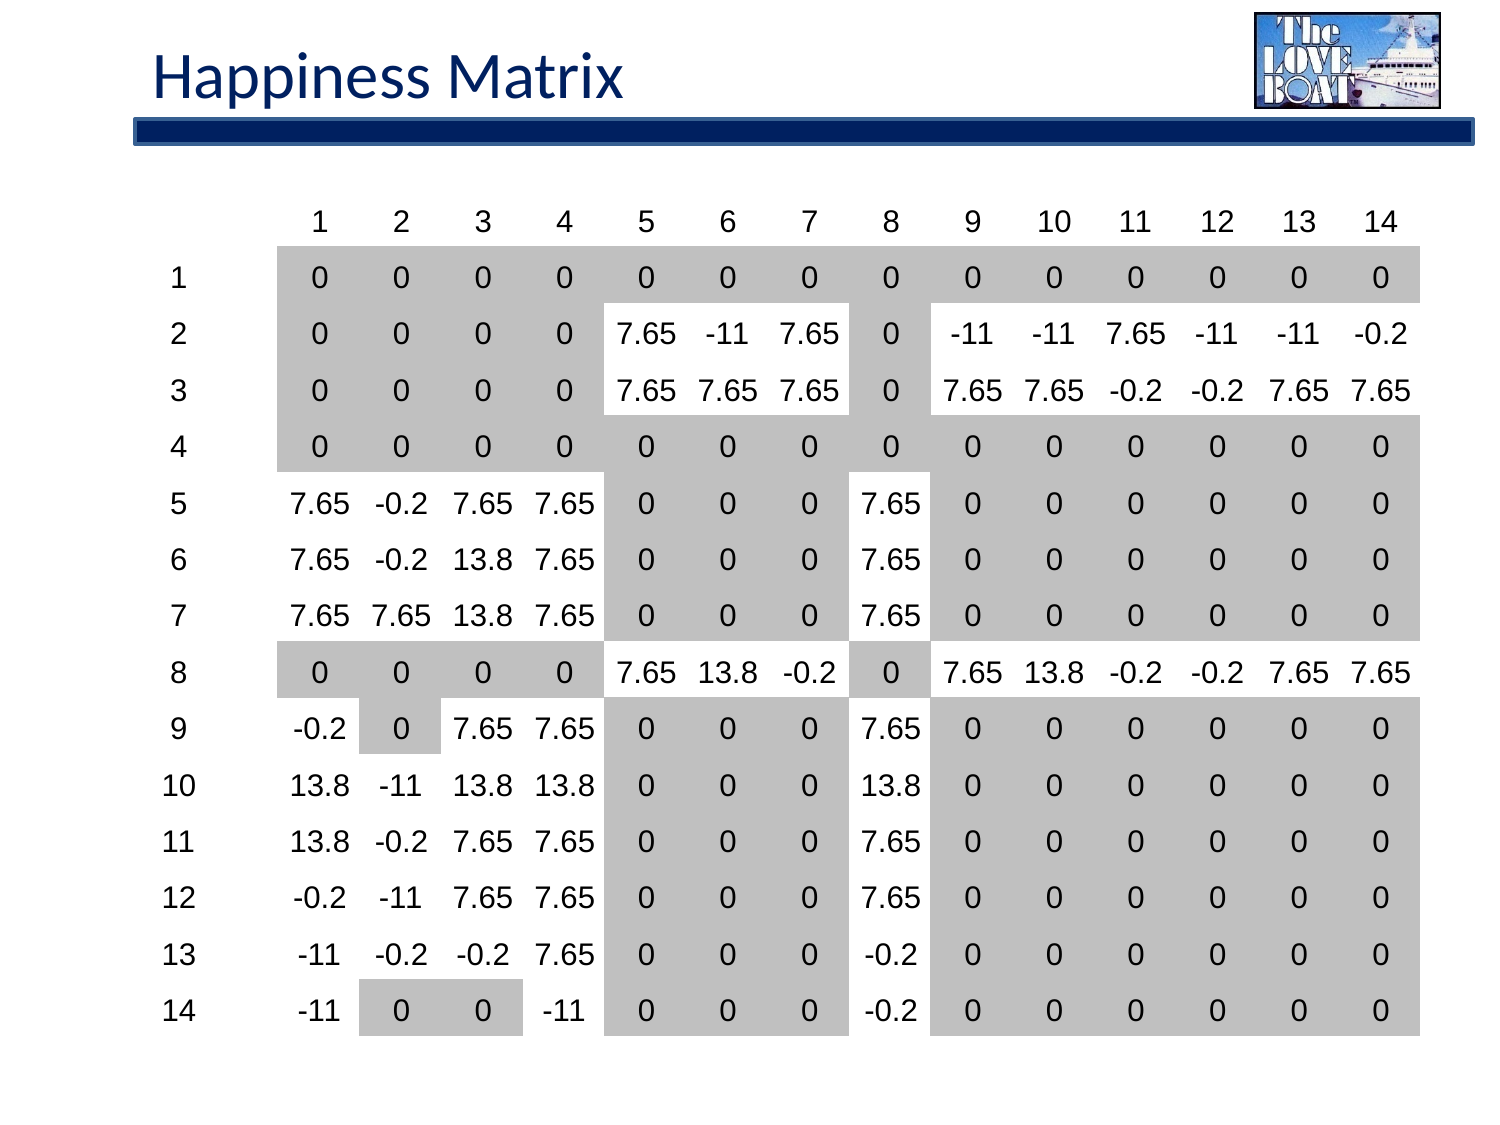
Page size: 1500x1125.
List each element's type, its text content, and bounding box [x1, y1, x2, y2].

text_box Happiness Matrix [137, 24, 1463, 120]
picture [74, 187, 1423, 1038]
picture [1254, 12, 1441, 24]
